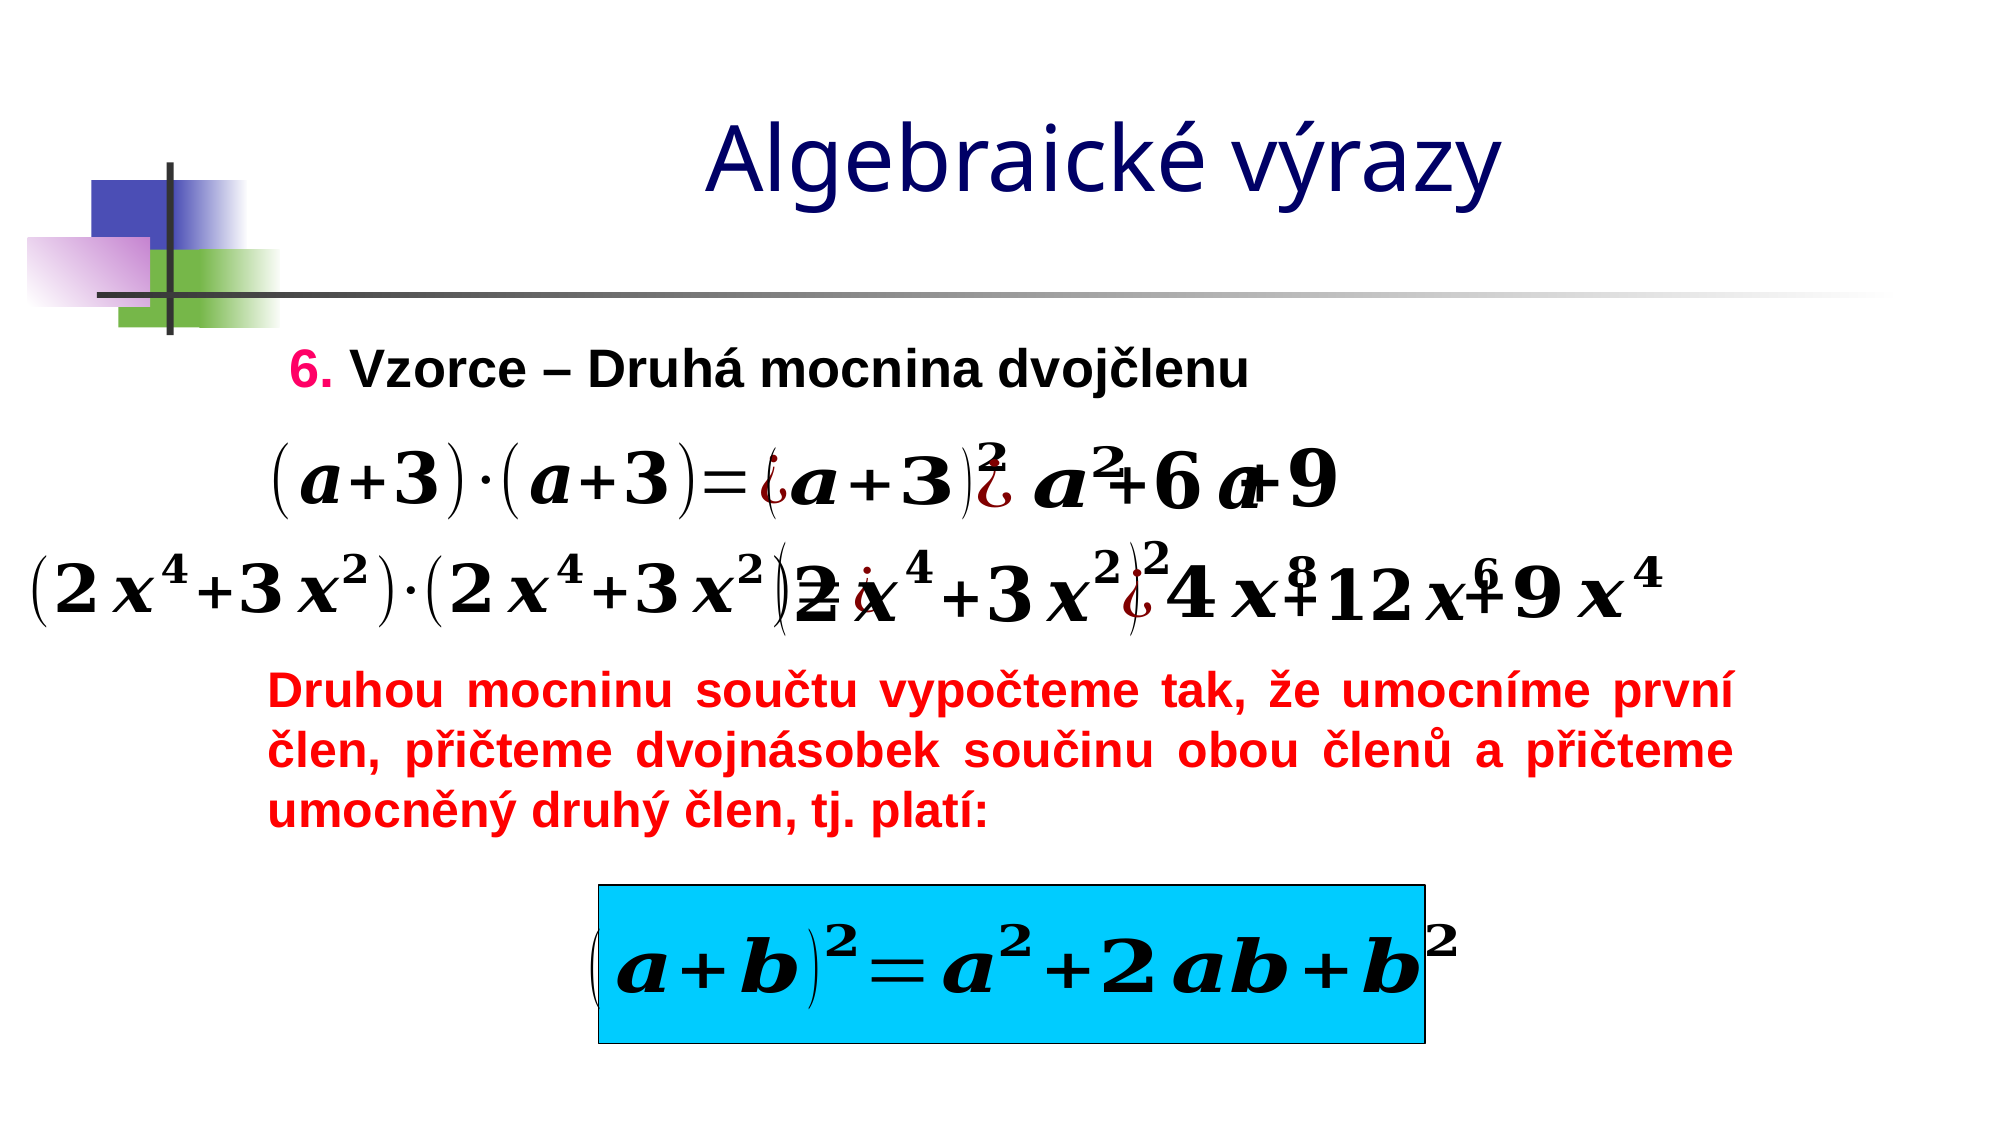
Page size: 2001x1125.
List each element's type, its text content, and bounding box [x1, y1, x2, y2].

text_box Druhou mocninu součtu vypočteme tak, že umocníme první člen, přičteme dvojnásobek součinu obou členů a přičteme umocněný druhý člen, tj. platí: [253, 649, 1750, 845]
text_box [598, 885, 1426, 1044]
title Algebraické výrazy [251, 34, 1957, 276]
text_box 6. Vzorce – Druhá mocnina dvojčlenu [274, 326, 1757, 406]
